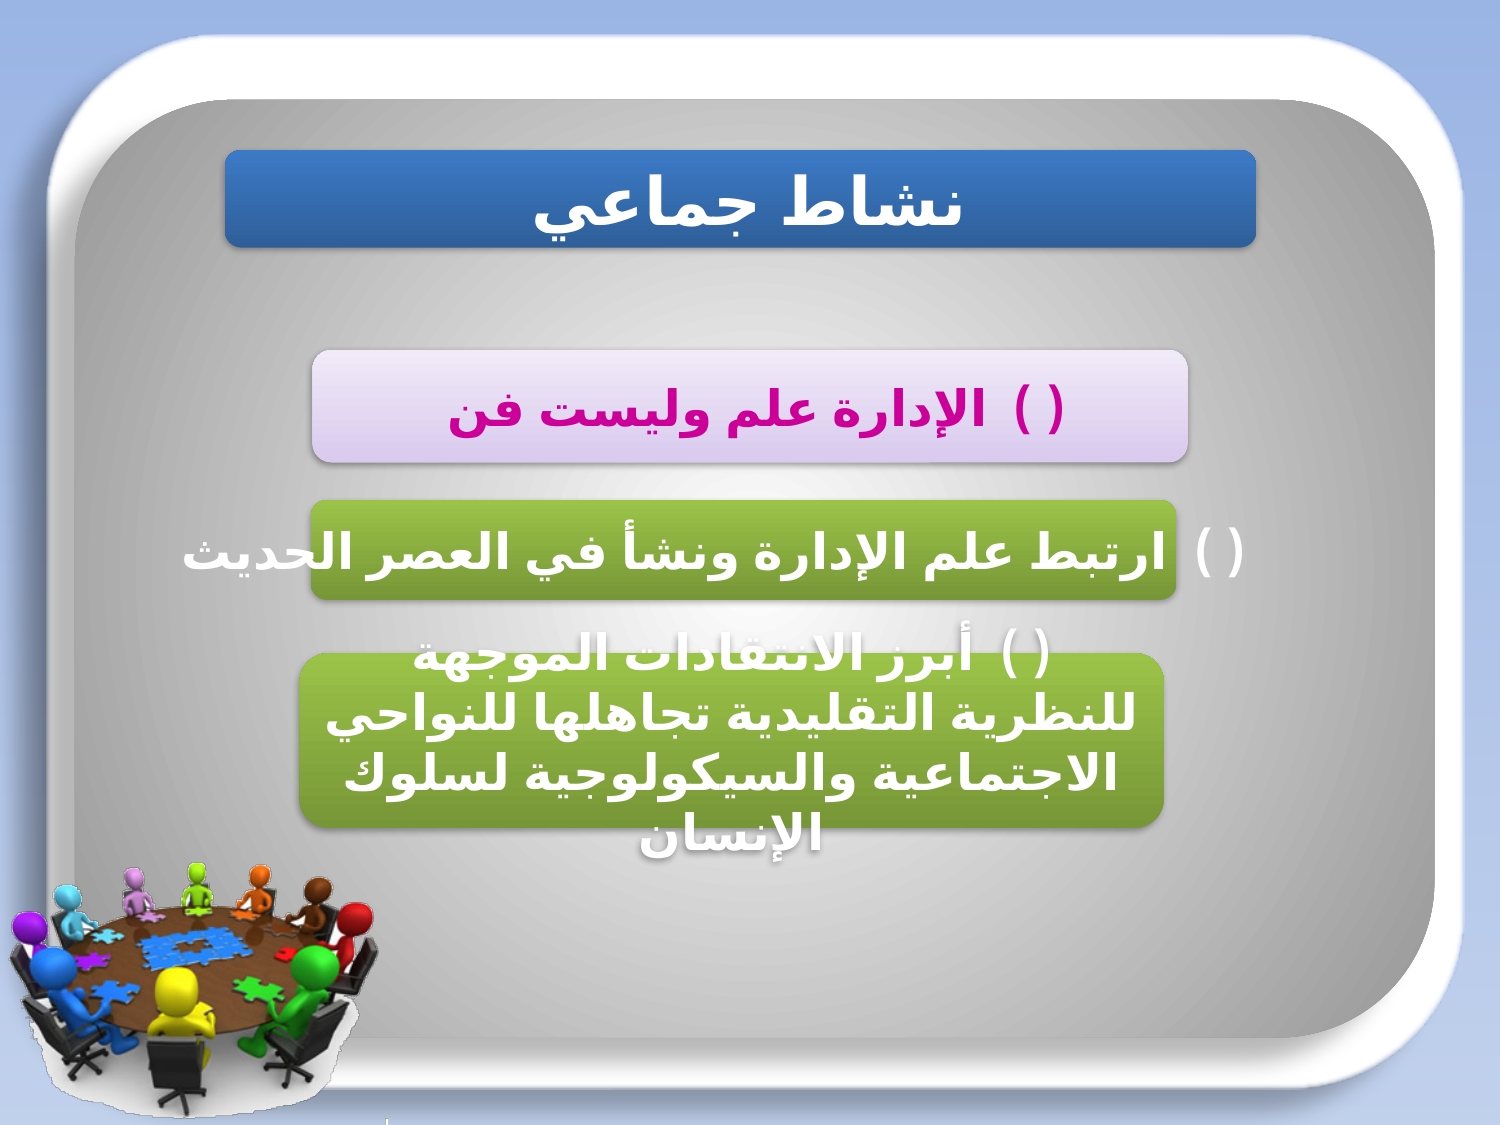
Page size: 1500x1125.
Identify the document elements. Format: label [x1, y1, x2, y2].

text_box [61, 34, 1468, 1089]
text_box [0, 0, 1500, 1125]
text_box [115, 97, 1437, 1040]
text_box [0, 149, 1257, 1125]
